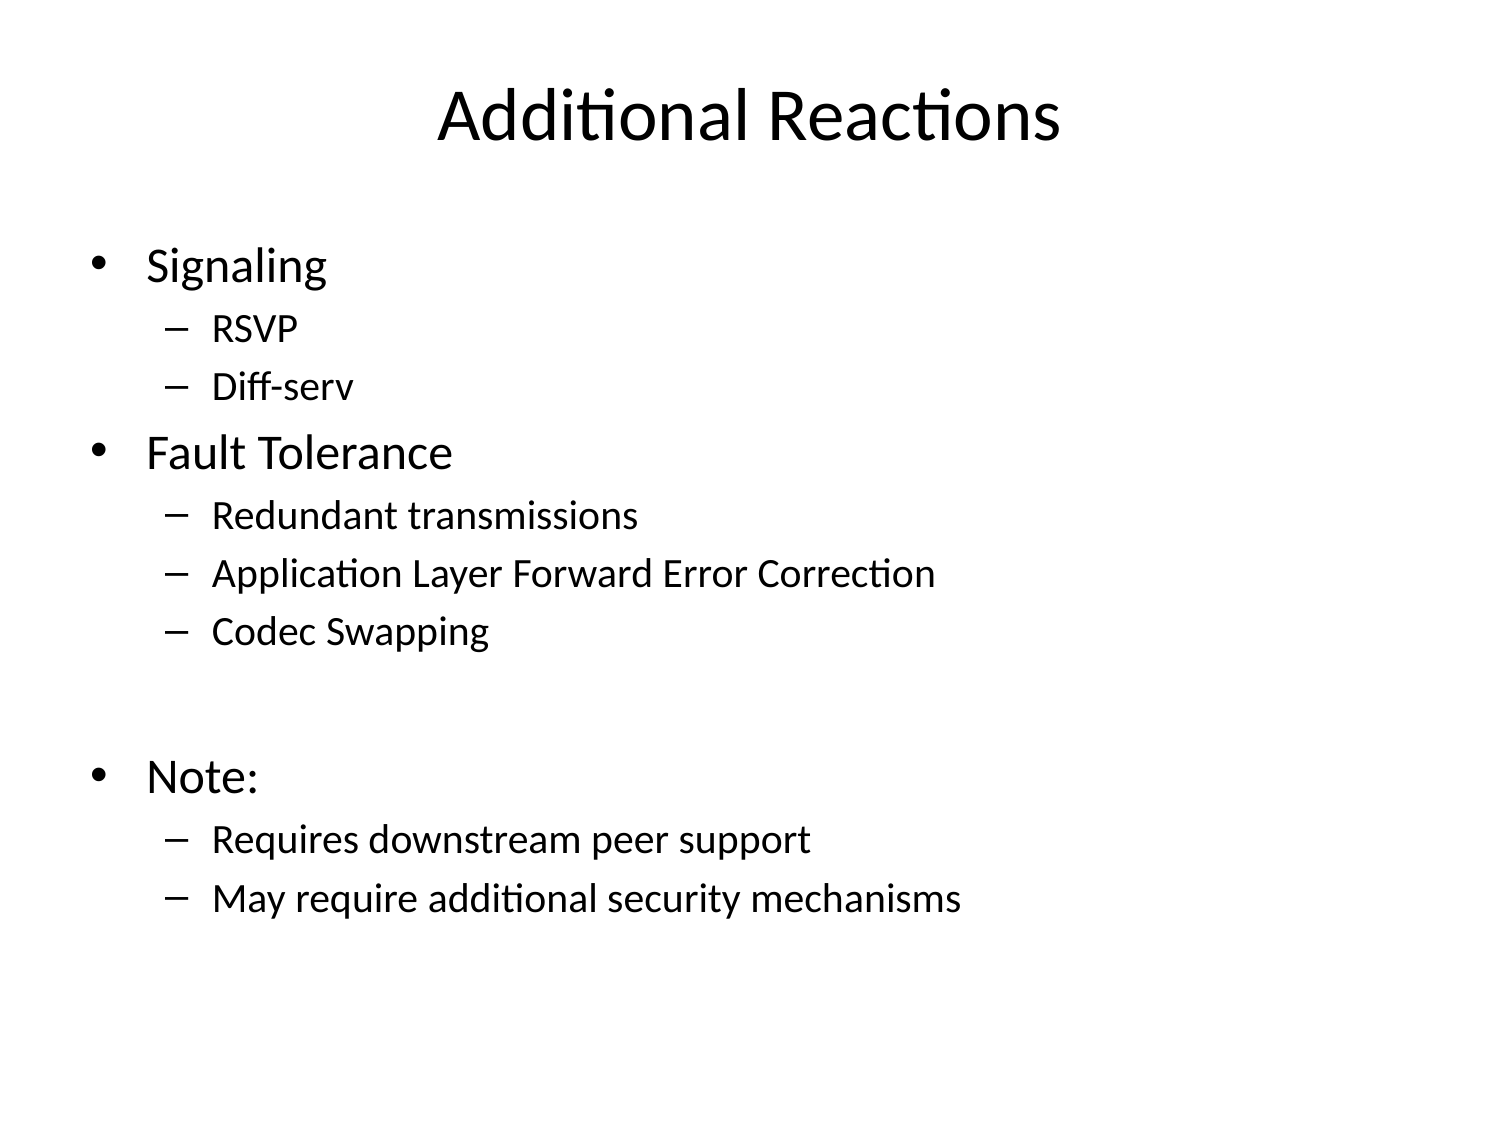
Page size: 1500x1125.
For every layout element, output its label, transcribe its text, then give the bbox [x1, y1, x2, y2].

list Signaling RSVP Diff-serv Fault Tolerance Redundant transmissions Application Layer Forward Error Correction Codec Swapping Note: Requires downstream peer support May require additional security mechanisms [74, 224, 1426, 1006]
title Additional Reactions [74, 44, 1426, 176]
